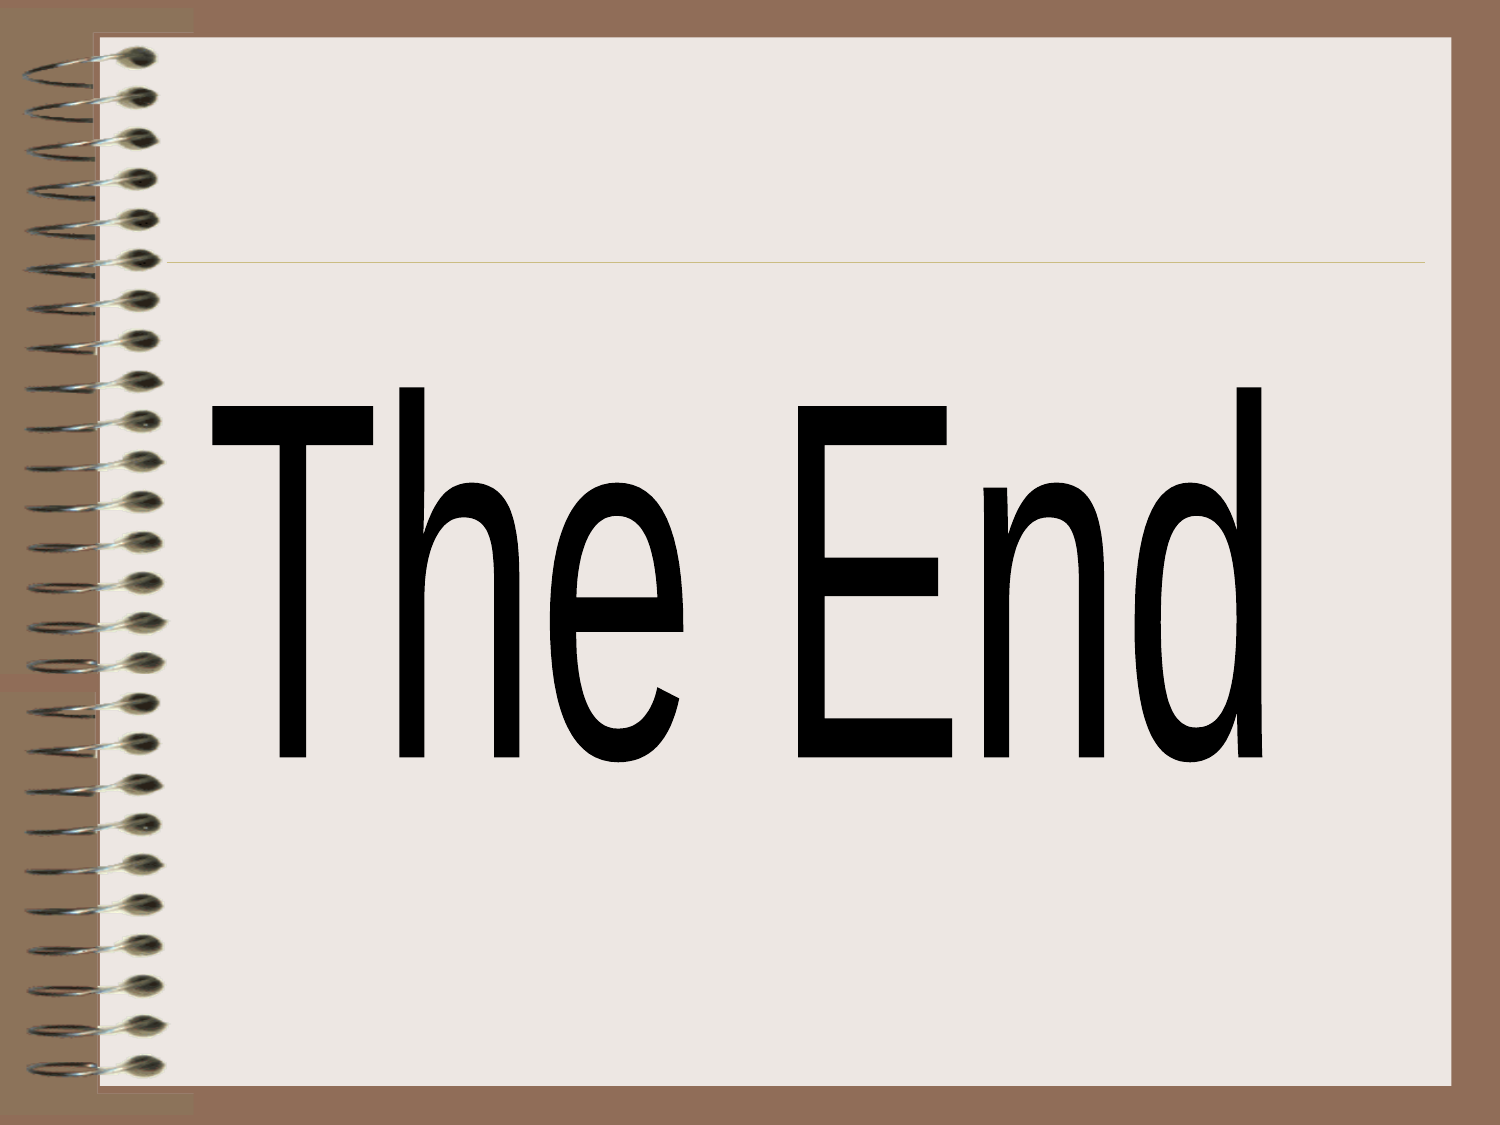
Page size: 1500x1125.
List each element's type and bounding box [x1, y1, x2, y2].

picture [0, 692, 194, 1115]
picture [0, 8, 194, 674]
